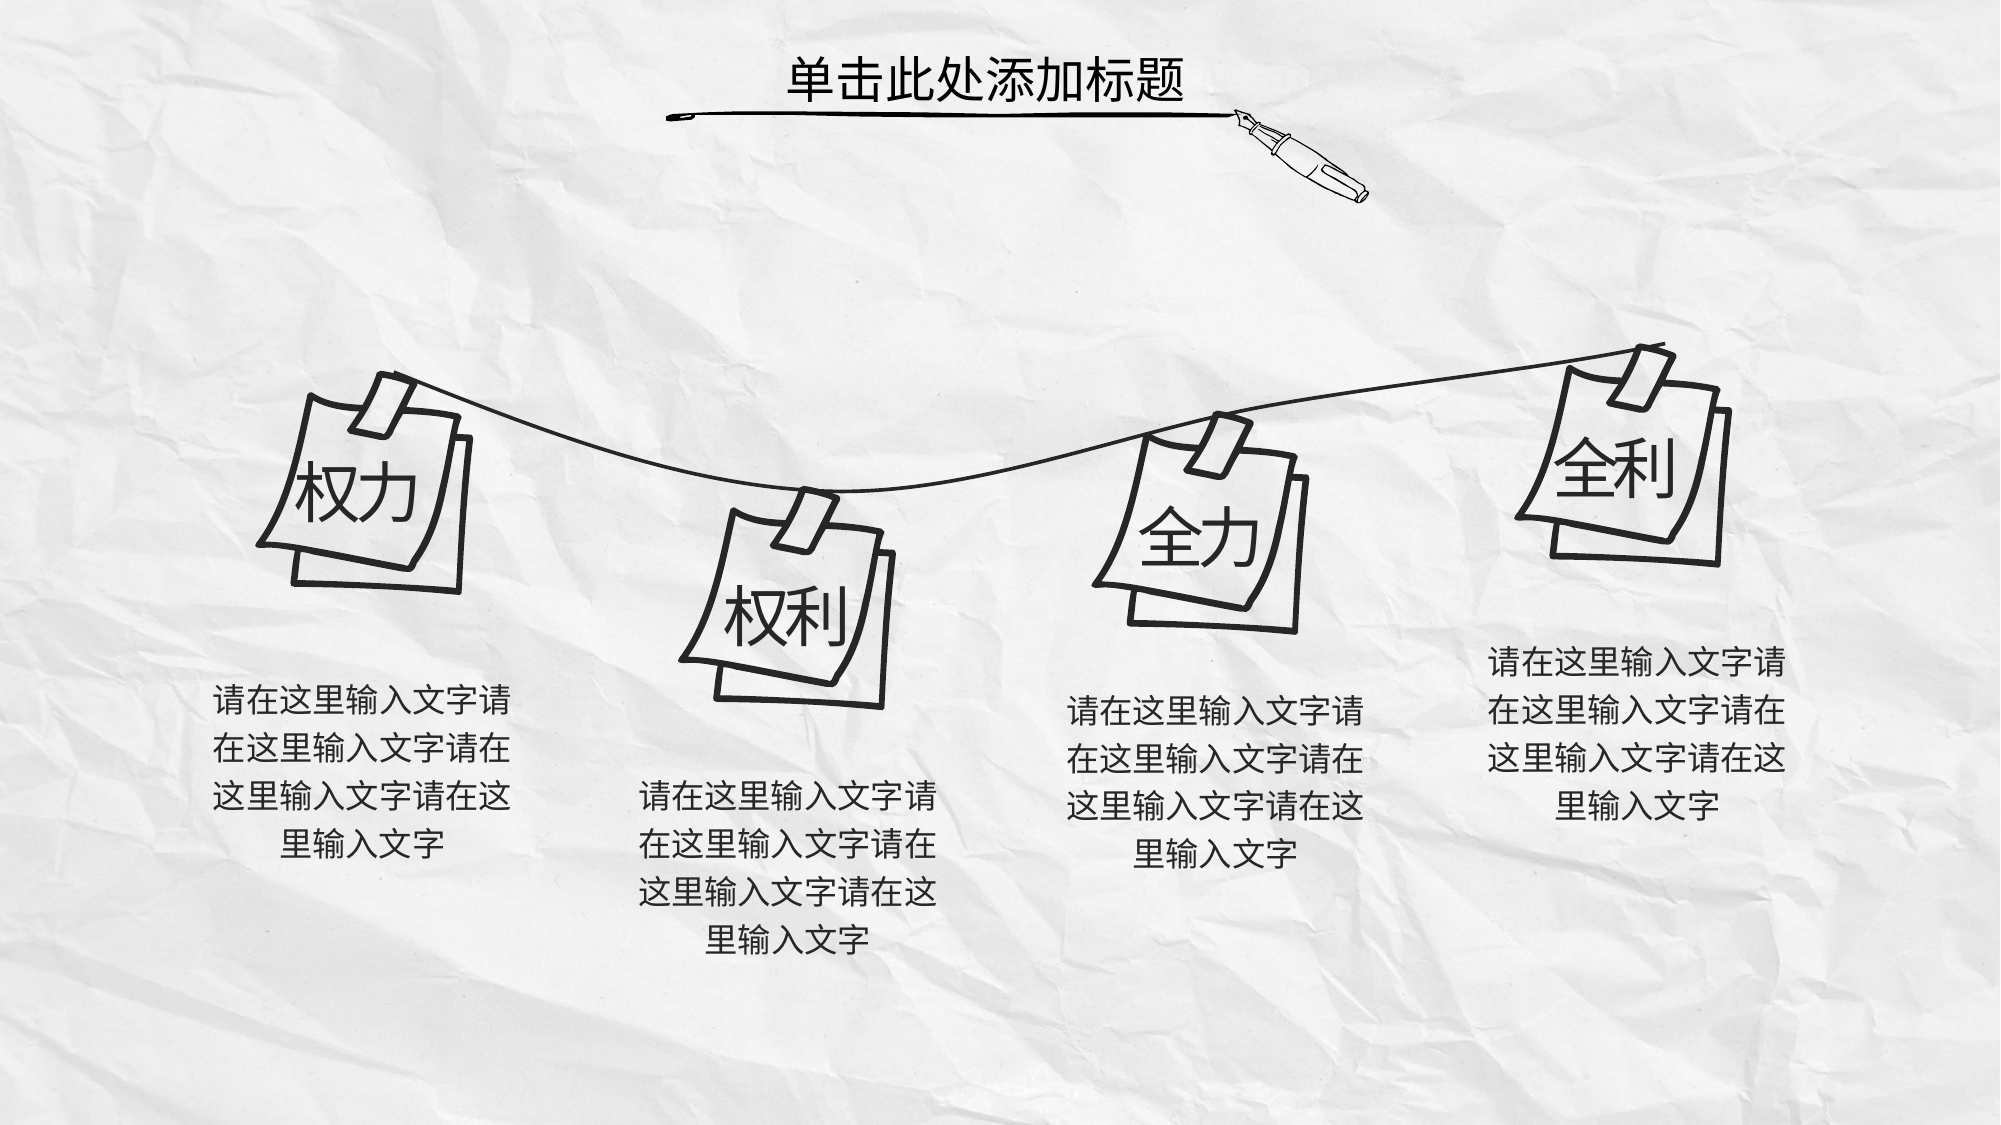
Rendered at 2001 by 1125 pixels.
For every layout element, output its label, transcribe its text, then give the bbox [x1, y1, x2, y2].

text_box [1091, 414, 1310, 635]
text_box [255, 370, 474, 595]
picture [0, 0, 2001, 1125]
text_box [1514, 347, 1733, 568]
text_box 请在这里输入文字请在这里输入文字请在这里输入文字请在这里输入文字 [614, 759, 961, 967]
text_box 权利 [708, 567, 866, 663]
text_box 请在这里输入文字请在这里输入文字请在这里输入文字请在这里输入文字 [189, 663, 536, 871]
text_box 请在这里输入文字请在这里输入文字请在这里输入文字请在这里输入文字 [1042, 674, 1389, 881]
text_box [677, 491, 896, 711]
text_box 请在这里输入文字请在这里输入文字请在这里输入文字请在这里输入文字 [1464, 625, 1811, 833]
text_box 全利 [1537, 419, 1694, 515]
text_box 全力 [1122, 488, 1280, 583]
text_box [393, 342, 1666, 493]
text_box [666, 40, 1334, 230]
text_box 权力 [279, 443, 437, 539]
